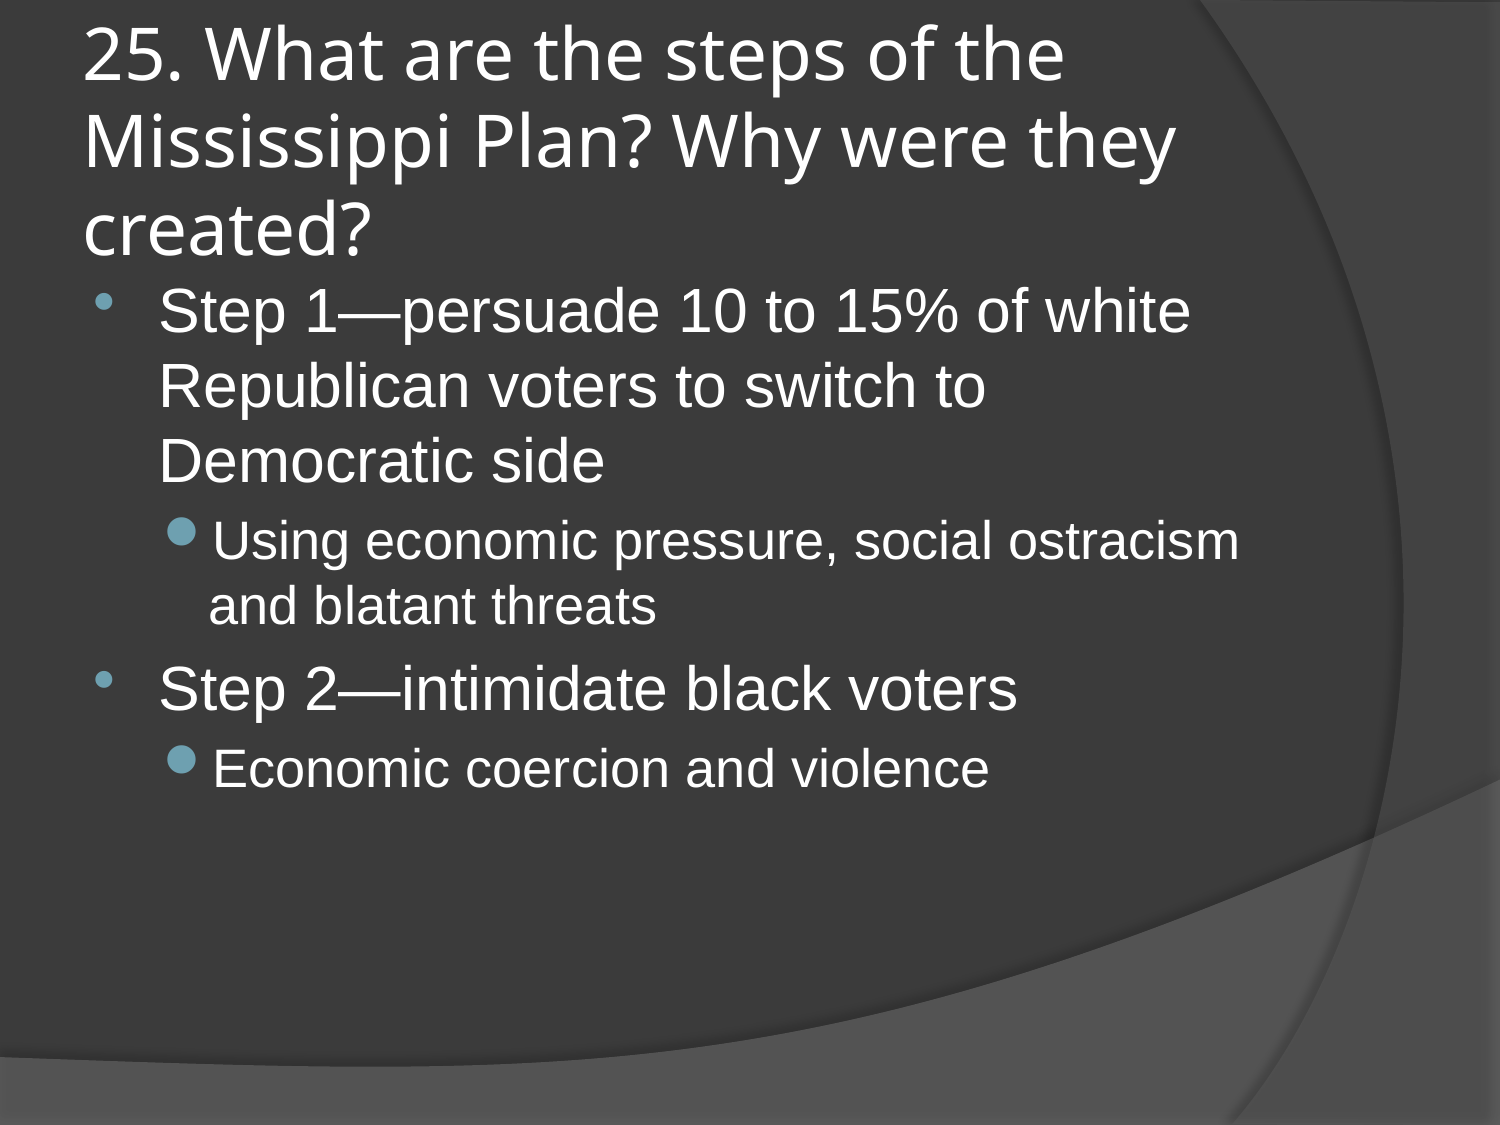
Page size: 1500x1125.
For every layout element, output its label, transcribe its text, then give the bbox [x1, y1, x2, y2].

title 25. What are the steps of the Mississippi Plan? Why were they created? [75, 45, 1300, 233]
list Step 1—persuade 10 to 15% of white Republican voters to switch to Democratic side Using economic pressure, social ostracism and blatant threats Step 2—intimidate black voters Economic coercion and violence [75, 262, 1300, 1005]
